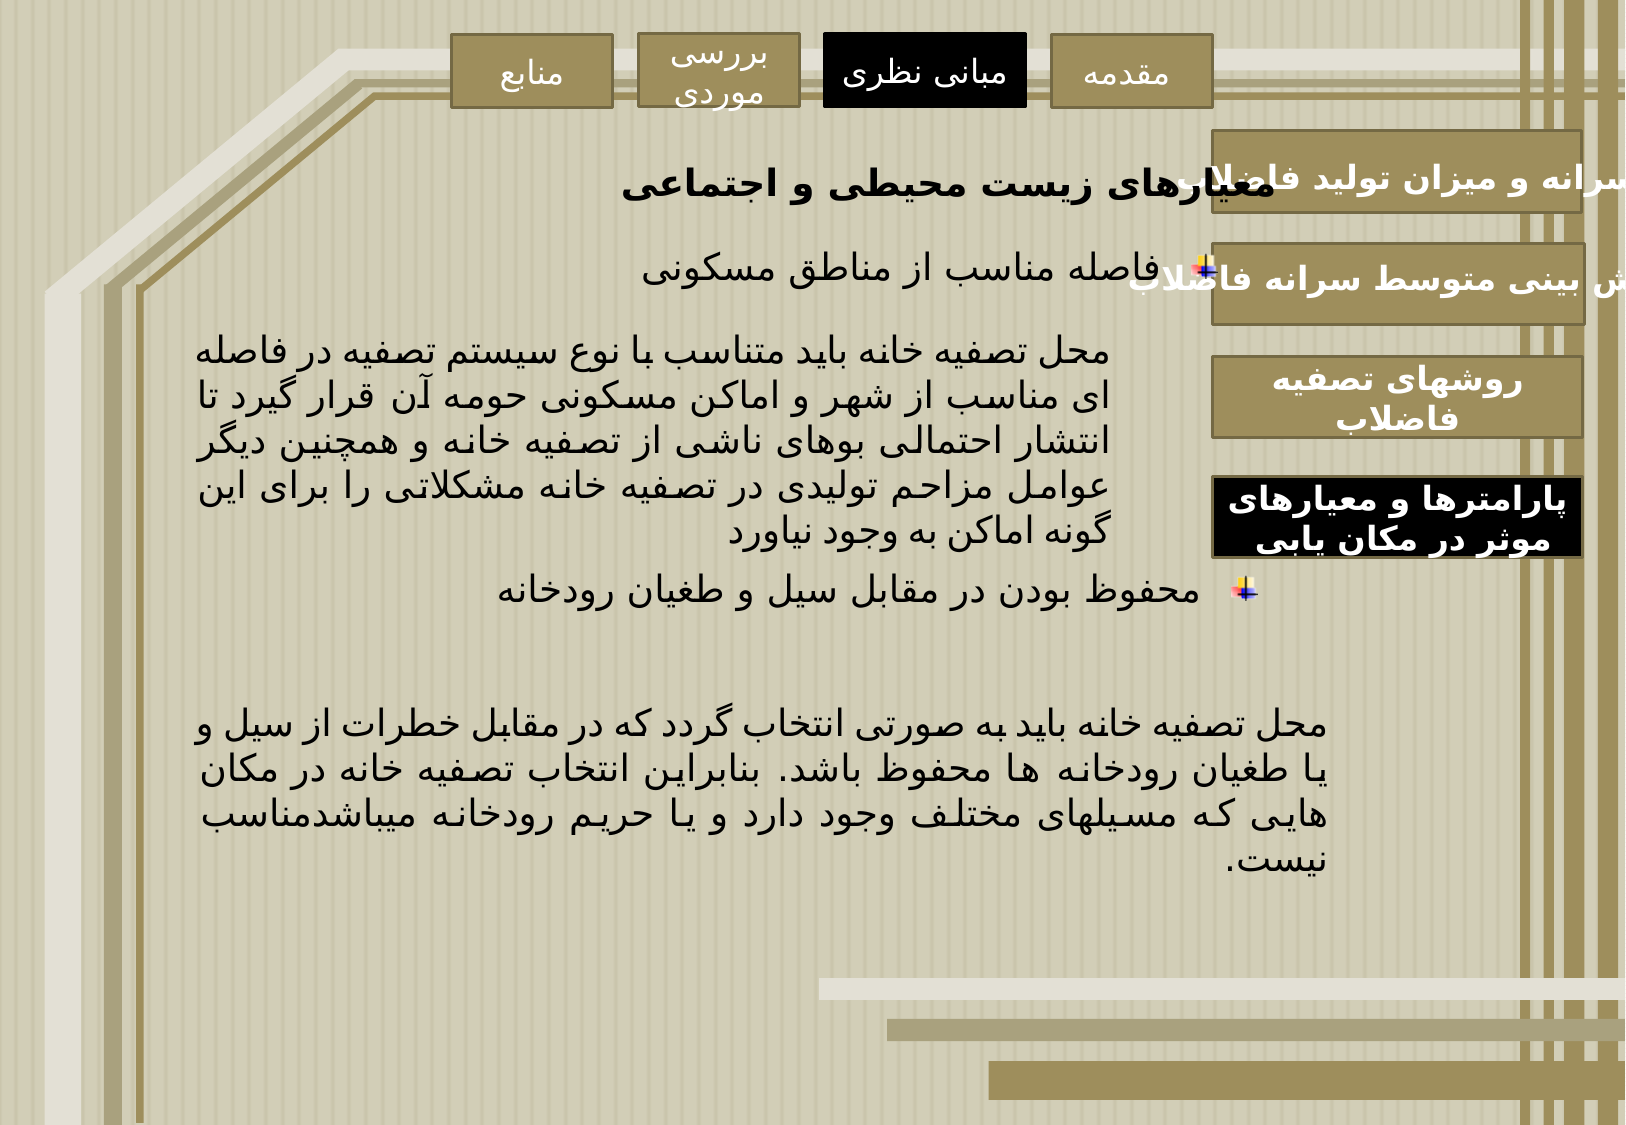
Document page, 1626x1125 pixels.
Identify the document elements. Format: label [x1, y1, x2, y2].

text_box [8, 0, 1625, 1125]
